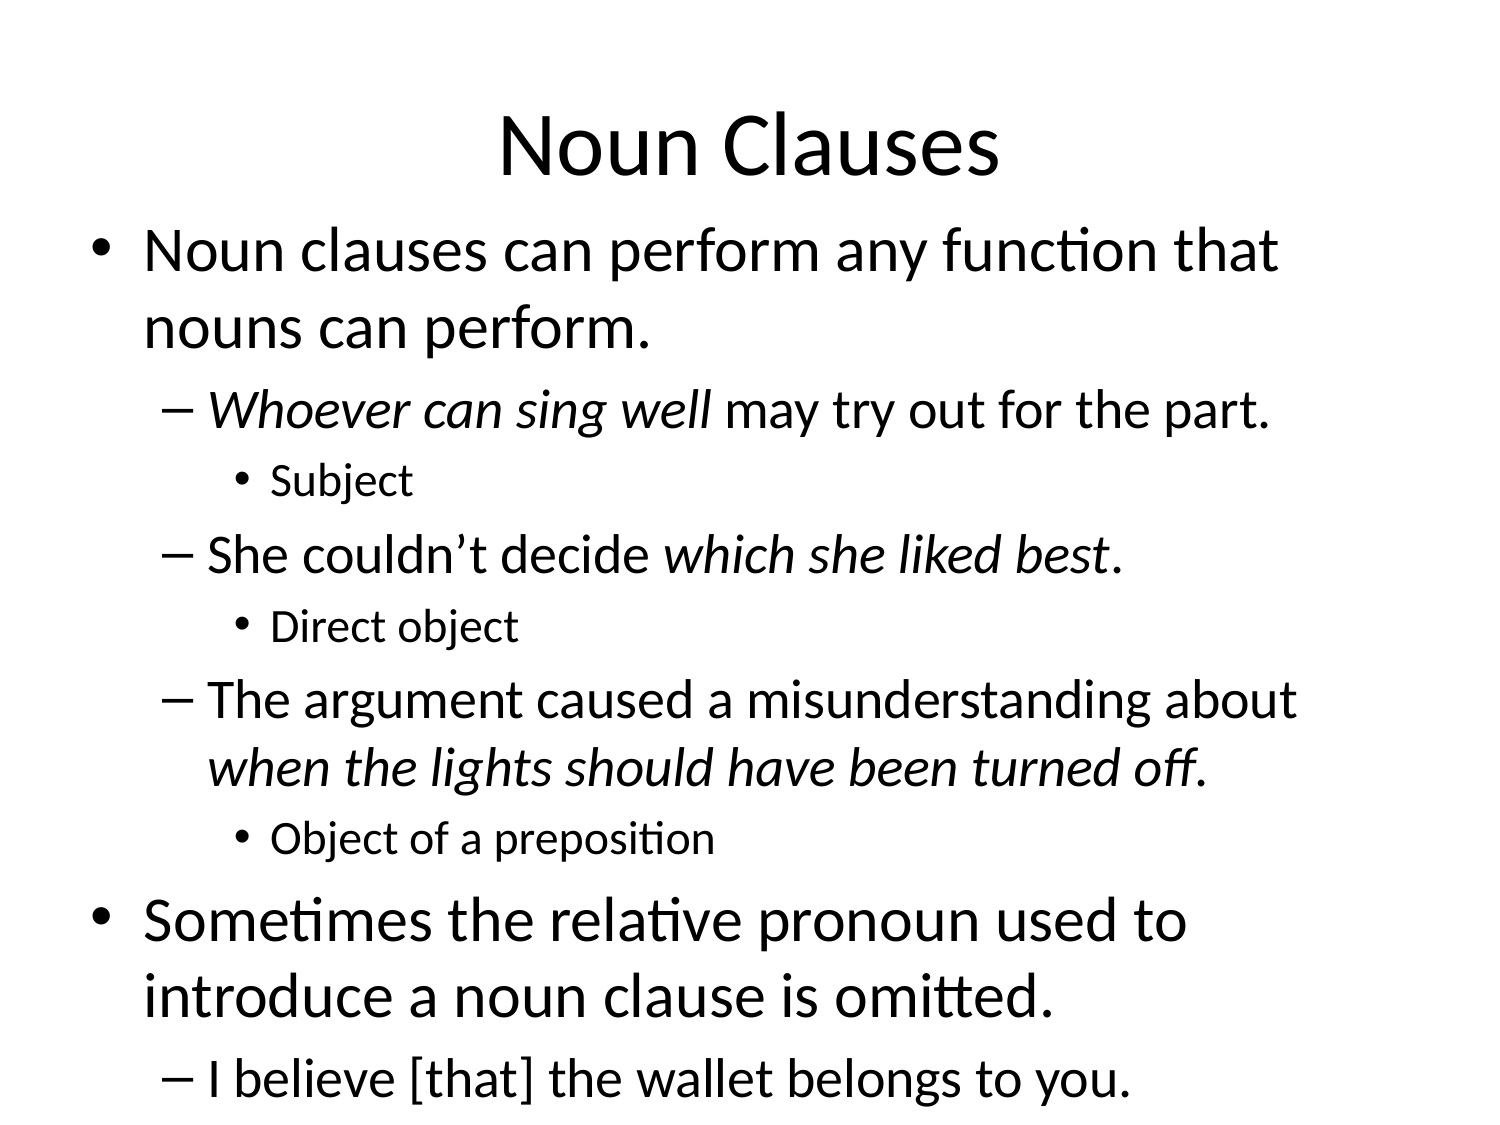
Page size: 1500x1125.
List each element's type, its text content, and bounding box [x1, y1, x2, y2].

list Noun clauses can perform any function that nouns can perform. Whoever can sing well may try out for the part. Subject She couldn’t decide which she liked best. Direct object The argument caused a misunderstanding about when the lights should have been turned off. Object of a preposition Sometimes the relative pronoun used to introduce a noun clause is omitted. I believe [that] the wallet belongs to you. [75, 200, 1425, 1125]
title Noun Clauses [75, 45, 1425, 200]
